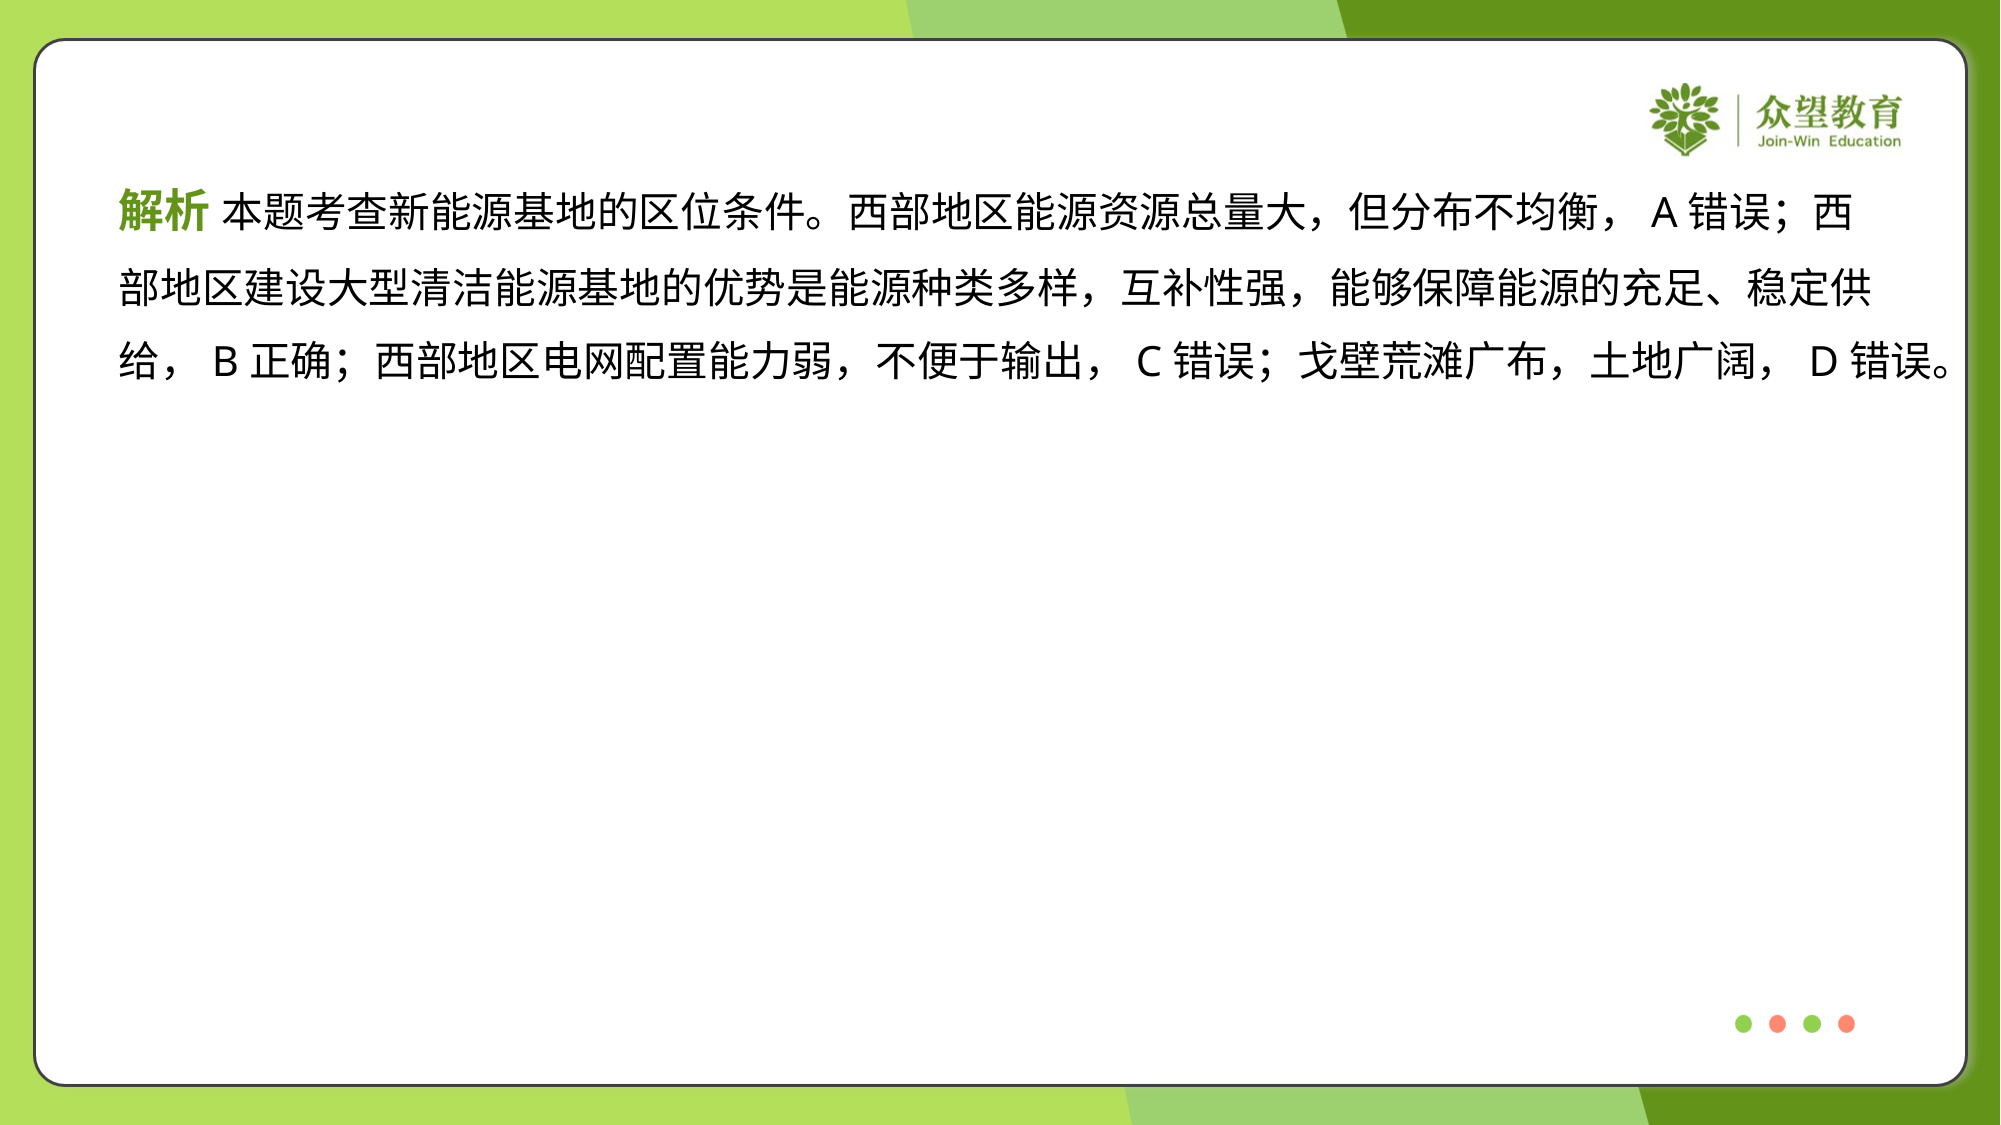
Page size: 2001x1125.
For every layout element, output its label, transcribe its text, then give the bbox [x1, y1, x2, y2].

picture [0, 0, 2000, 1125]
text_box 解析 本题考查新能源基地的区位条件。西部地区能源资源总量大，但分布不均衡，A错误；西 部地区建设大型清洁能源基地的优势是能源种类多样，互补性强，能够保障能源的充足、稳定供 给，B正确；西部地区电网配置能力弱，不便于输出，C错误；戈壁荒滩广布，土地广阔，D错误。 [118, 159, 1883, 377]
